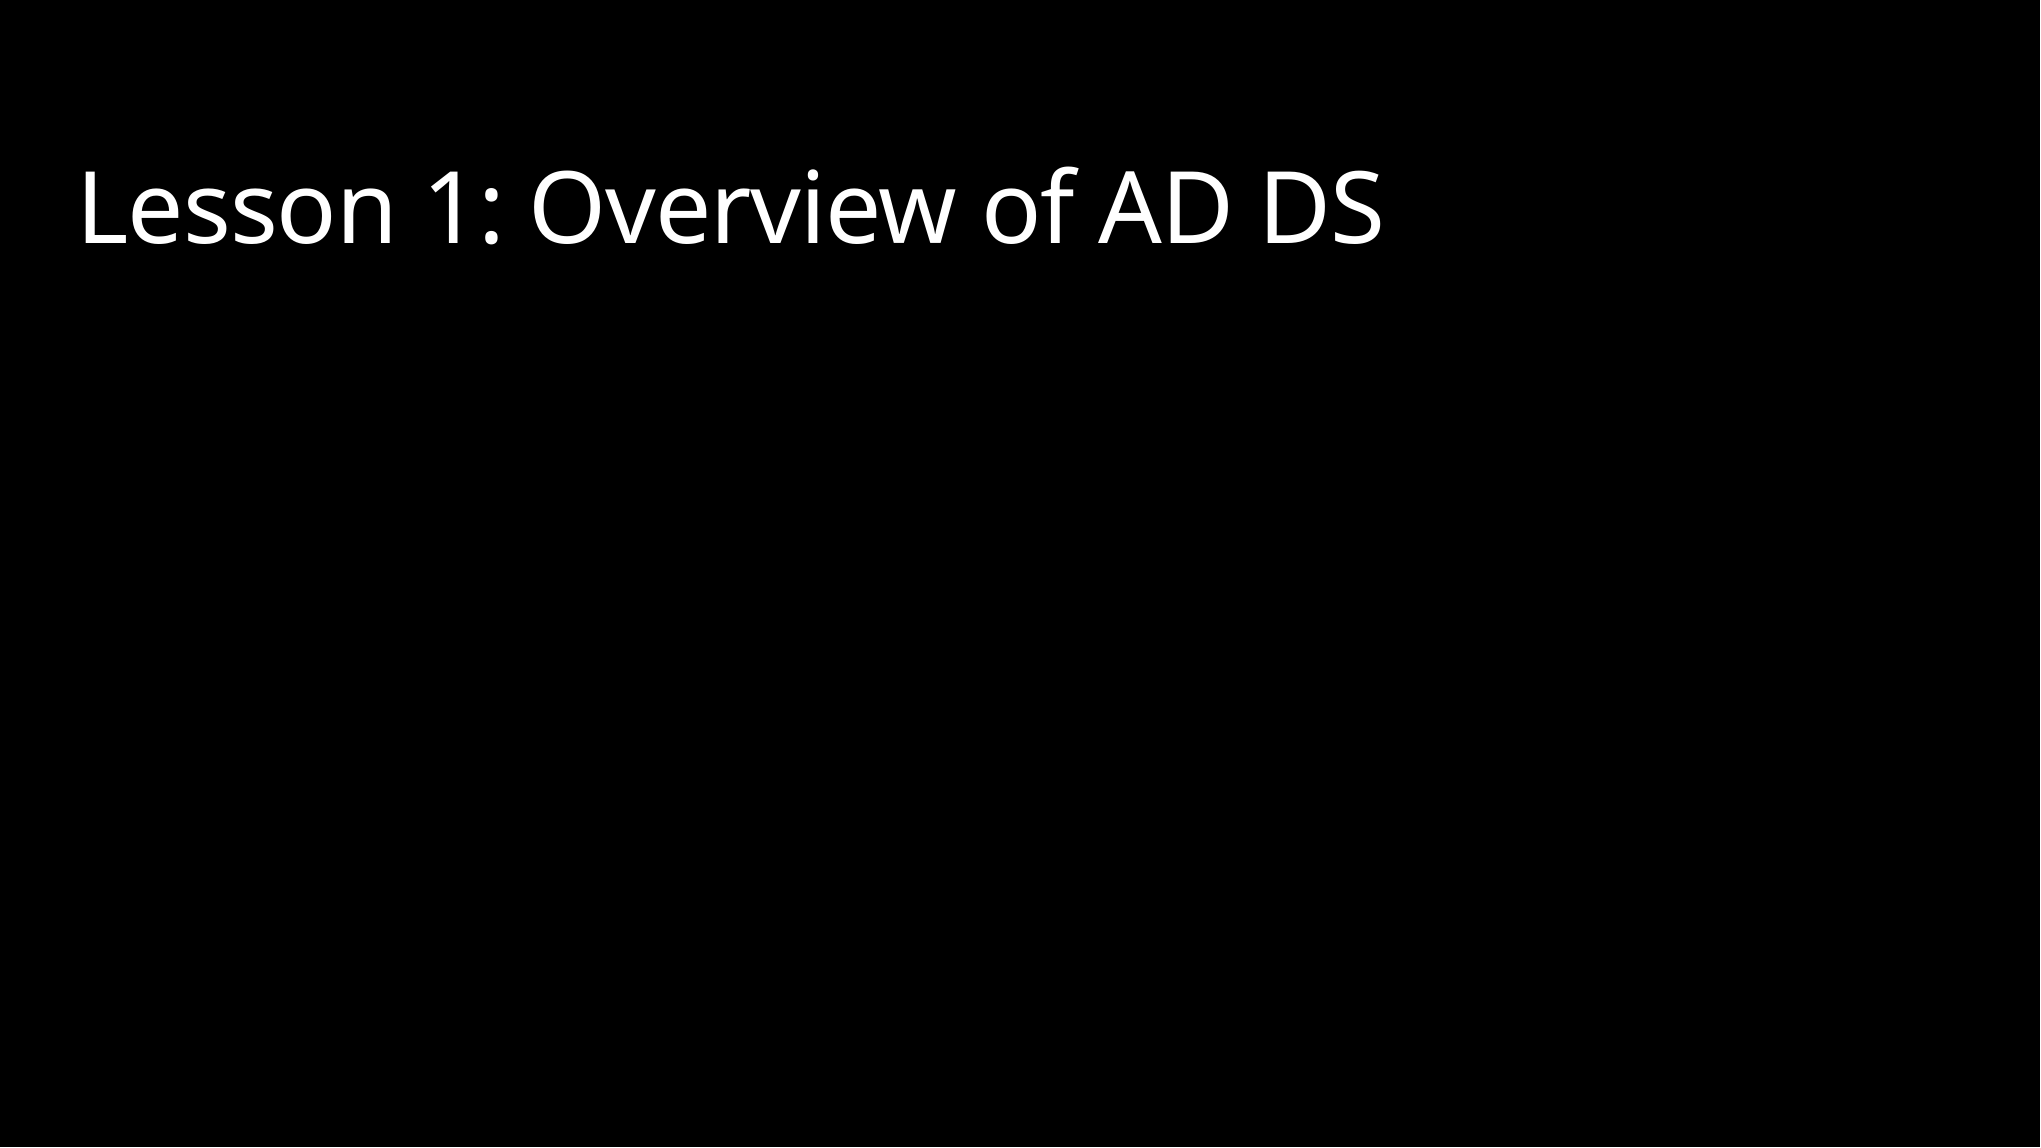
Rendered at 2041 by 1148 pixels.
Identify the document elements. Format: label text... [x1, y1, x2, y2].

title Lesson 1: Overview of AD DS [76, 157, 1475, 753]
